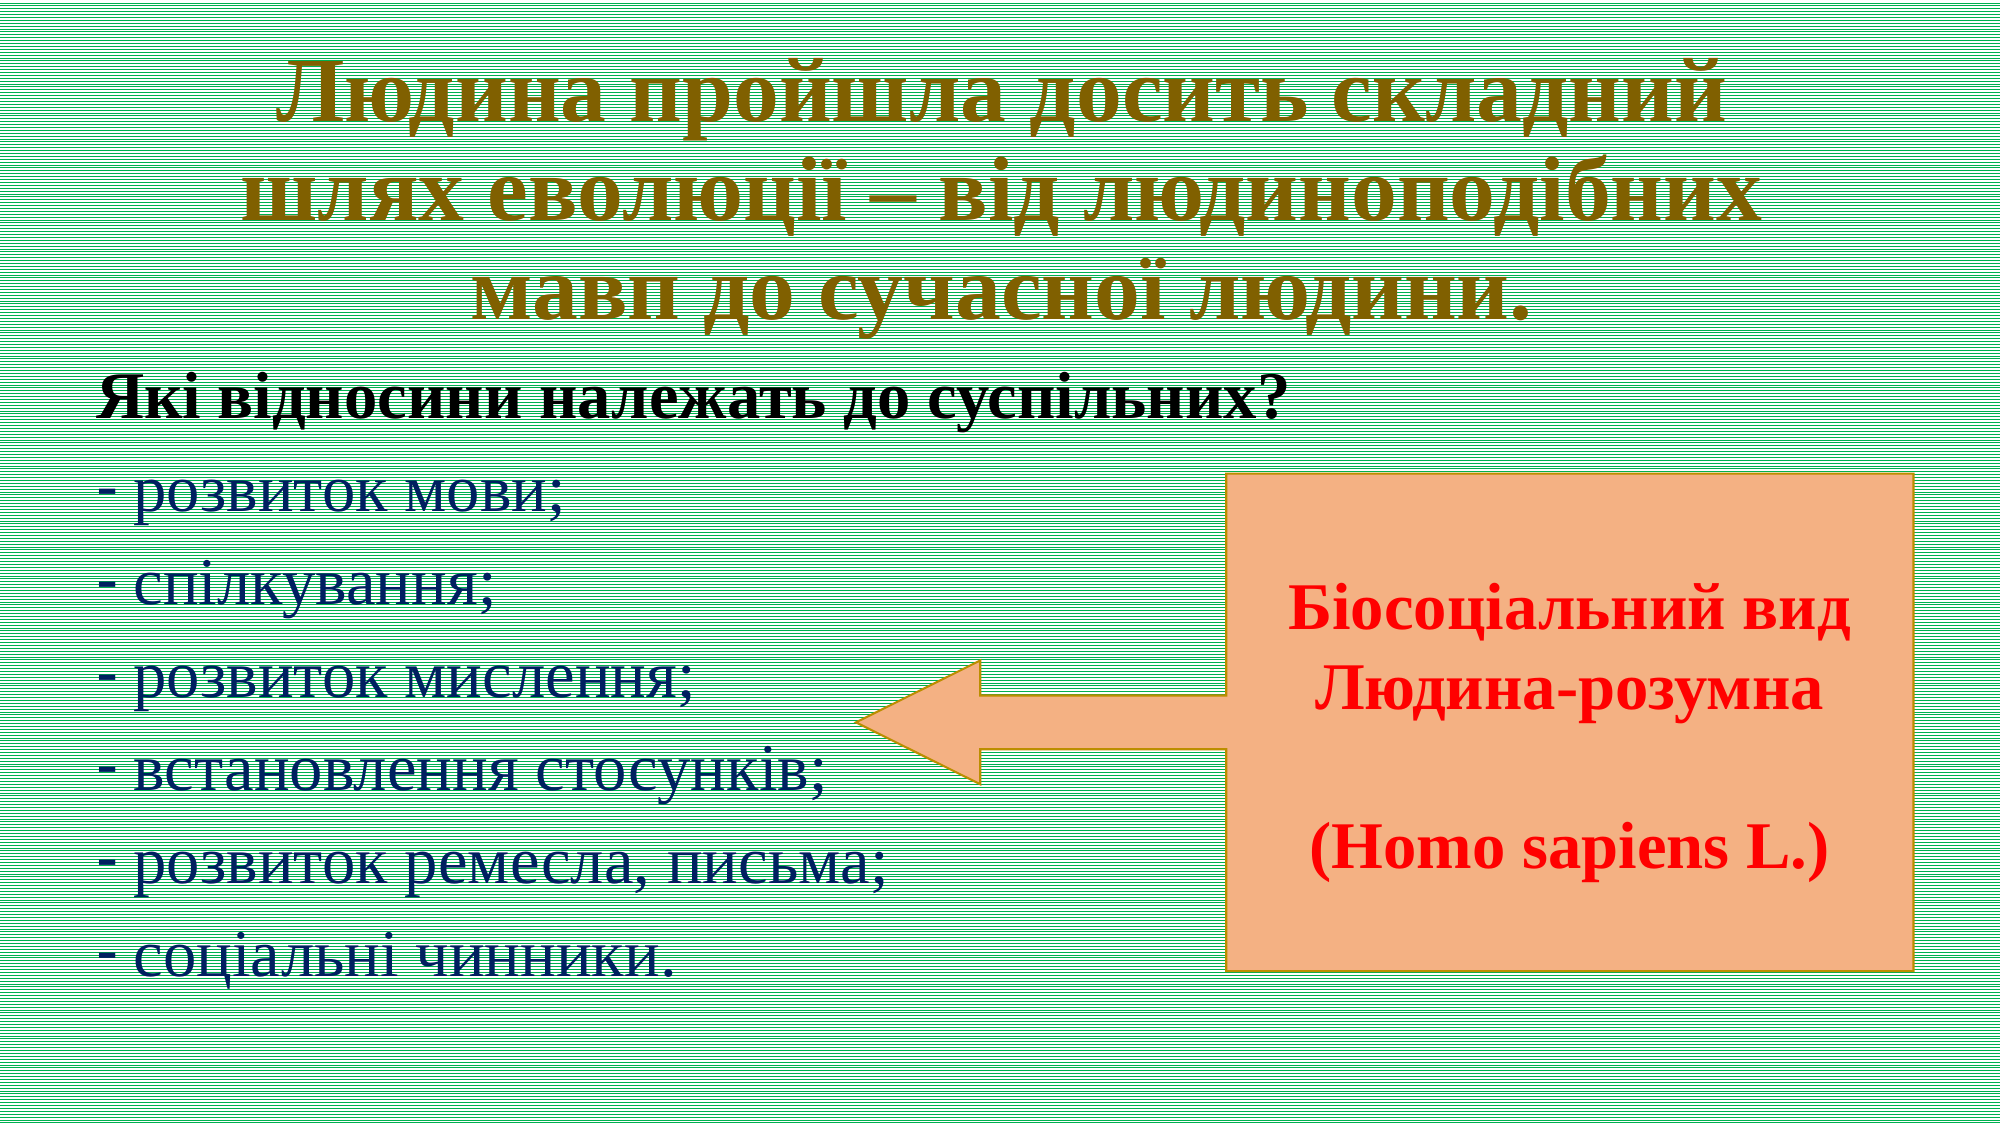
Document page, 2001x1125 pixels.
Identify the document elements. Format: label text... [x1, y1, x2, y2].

title Людина пройшла досить складний шлях еволюції – від людиноподібних мавп до сучасної людини. [139, 81, 1866, 300]
list Які відносини належать до суспільних? розвиток мови; спілкування; розвиток мислення; встановлення стосунків; розвиток ремесла, письма; соціальні чинники. [80, 353, 1807, 1068]
text_box Біосоціальний вид Людина-розумна (Homo sapiens L.) [853, 472, 1915, 973]
